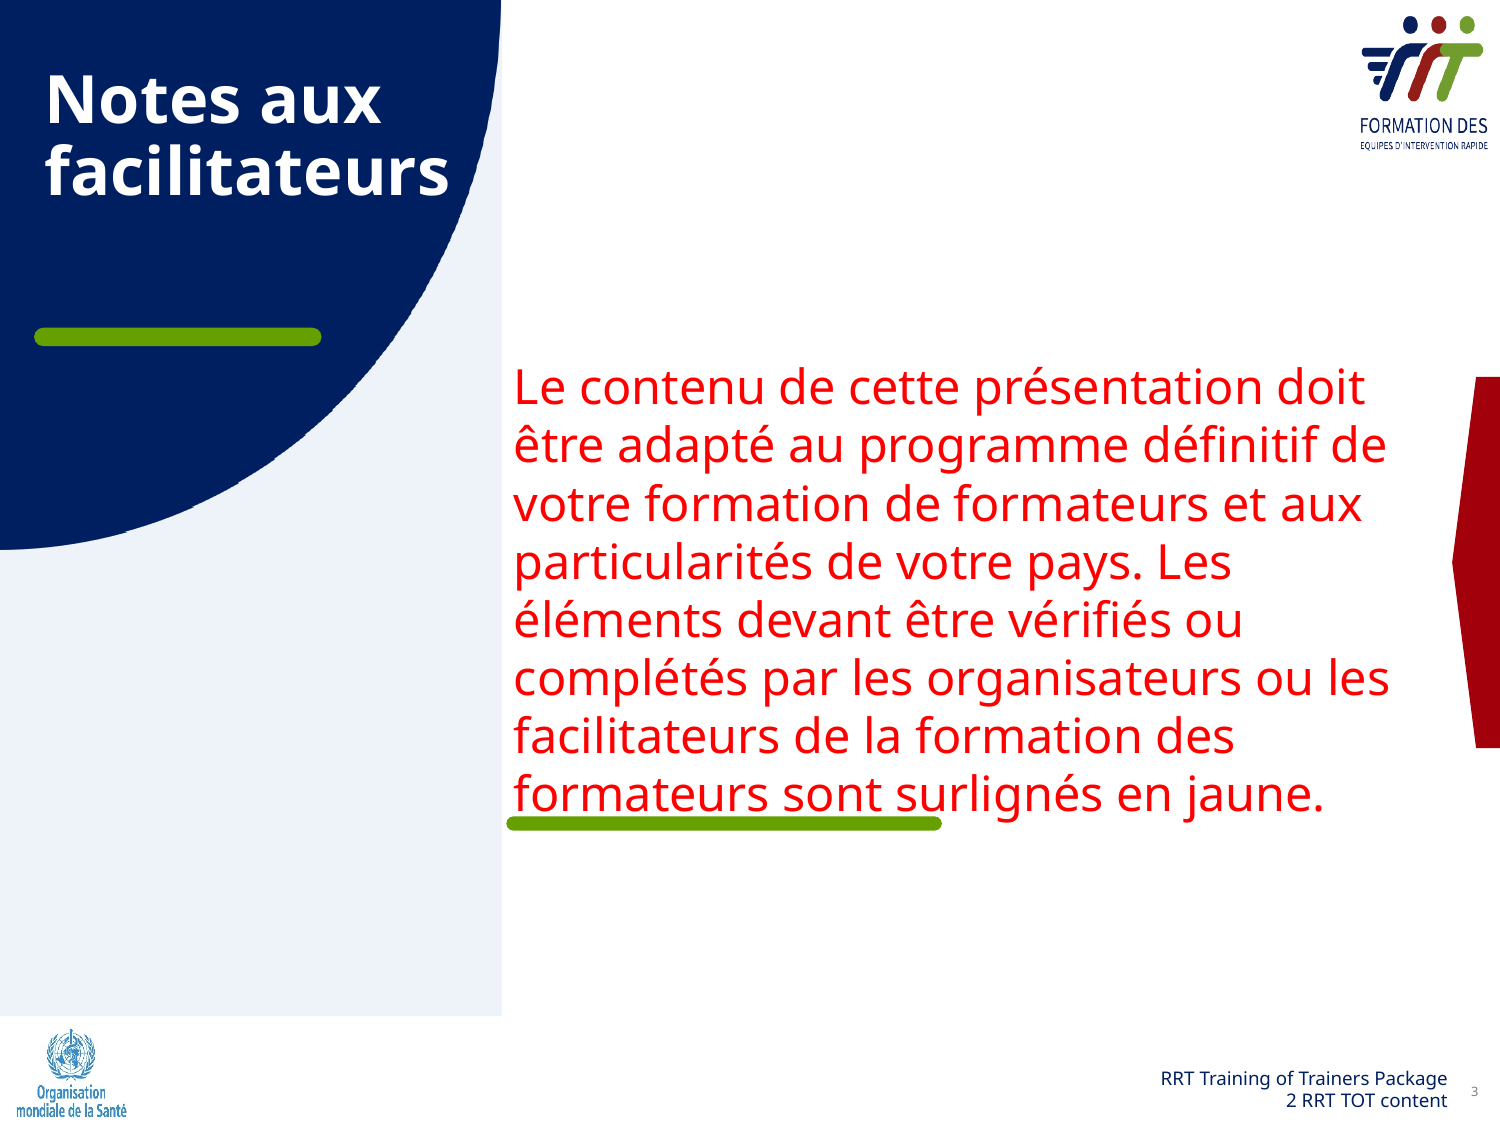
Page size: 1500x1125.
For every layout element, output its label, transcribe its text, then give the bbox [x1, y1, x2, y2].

list Le contenu de cette présentation doit être adapté au programme définitif de votre formation de formateurs et aux particularités de votre pays. Les éléments devant être vérifiés ou complétés par les organisateurs ou les facilitateurs de la formation des formateurs sont surlignés en jaune. [505, 348, 1453, 832]
title Notes aux facilitateurs [36, 14, 527, 263]
picture [0, 0, 502, 1018]
picture [15, 1027, 127, 1118]
picture [1360, 15, 1488, 151]
text_box [506, 816, 942, 831]
